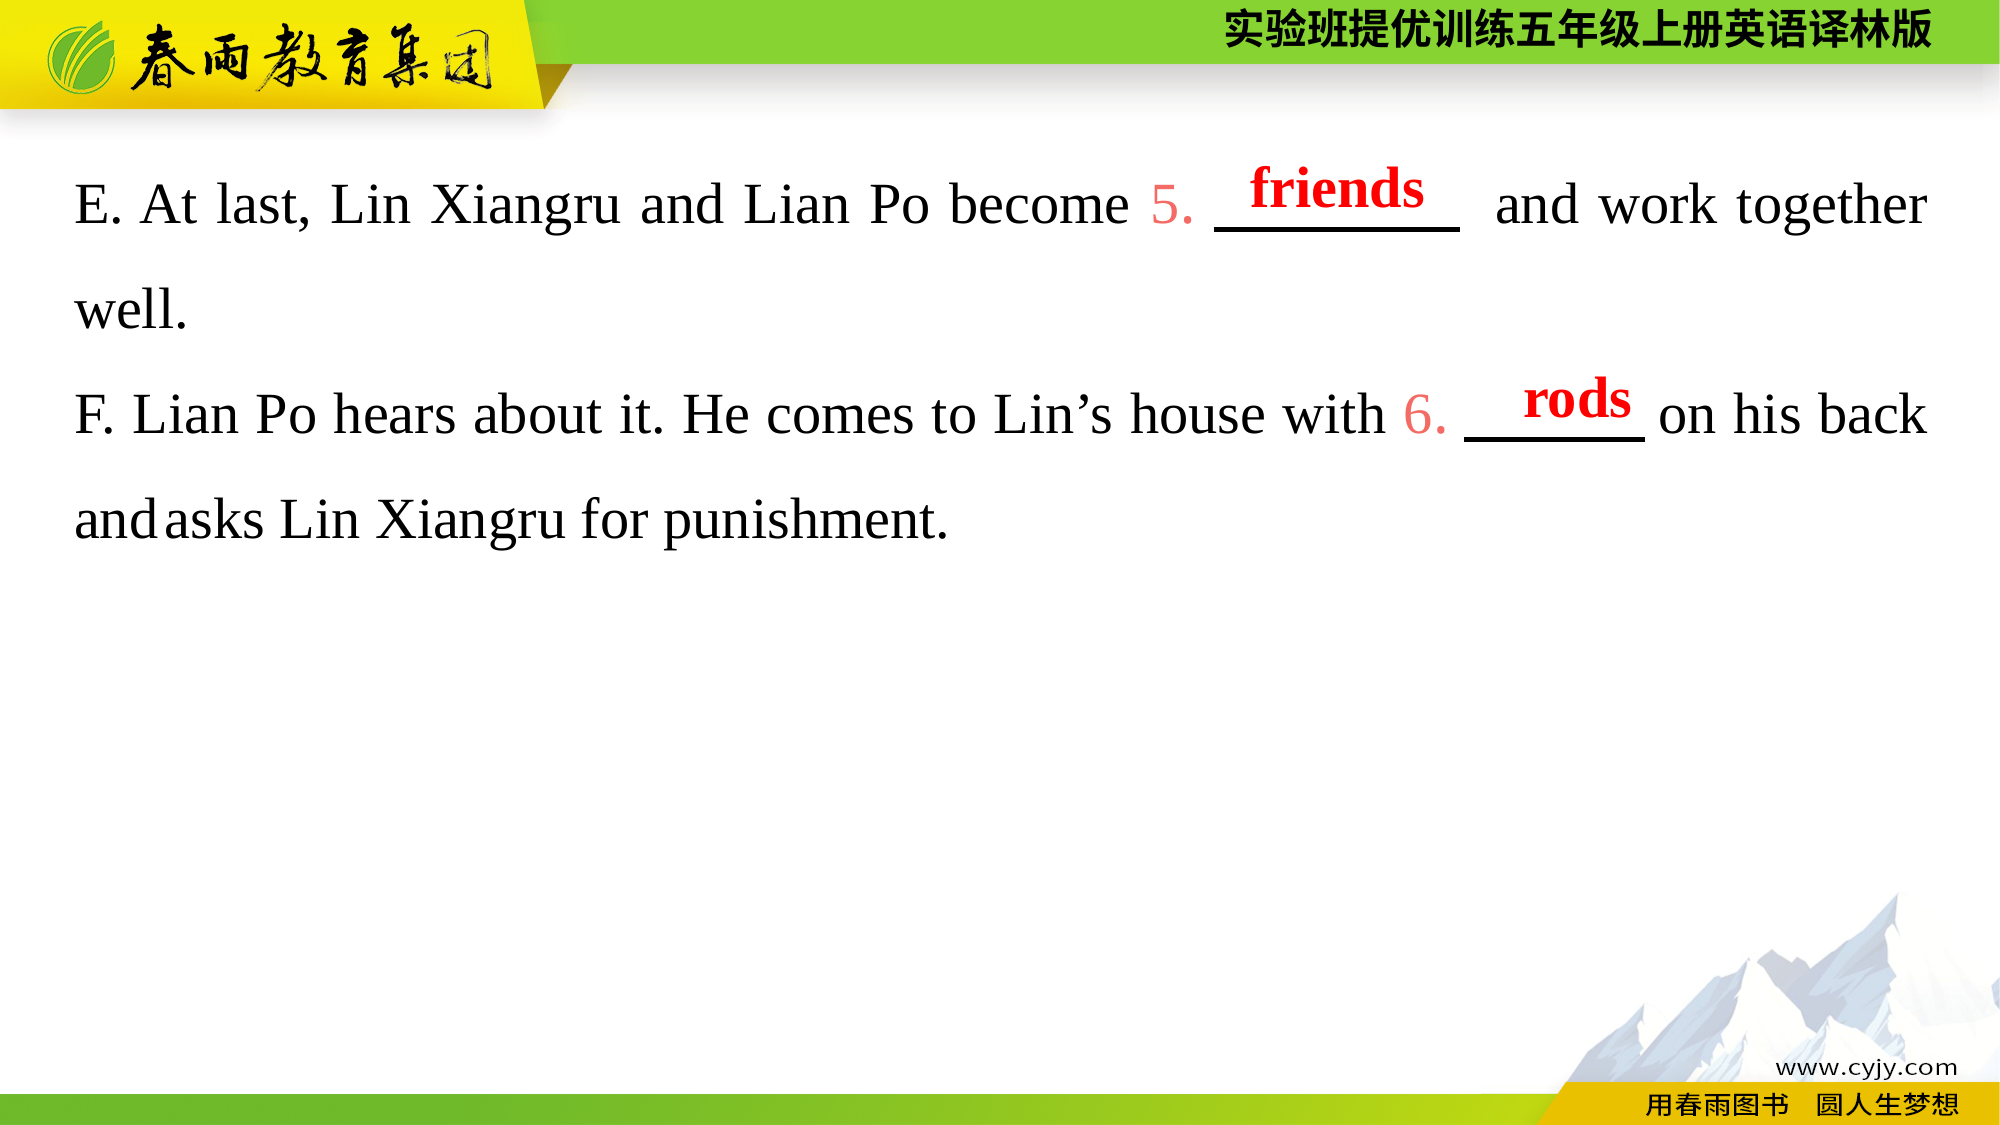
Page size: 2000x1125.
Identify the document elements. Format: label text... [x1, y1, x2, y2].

picture [0, 0, 2000, 1125]
list E. At last, Lin Xiangru and Lian Po become 5. and work together well. F. Lian Po hears about it. He comes to Lin’s house with 6. on his back and asks Lin Xiangru for punishment. [59, 122, 1944, 562]
text_box friends [1235, 142, 1440, 227]
text_box rods [1508, 351, 1648, 436]
